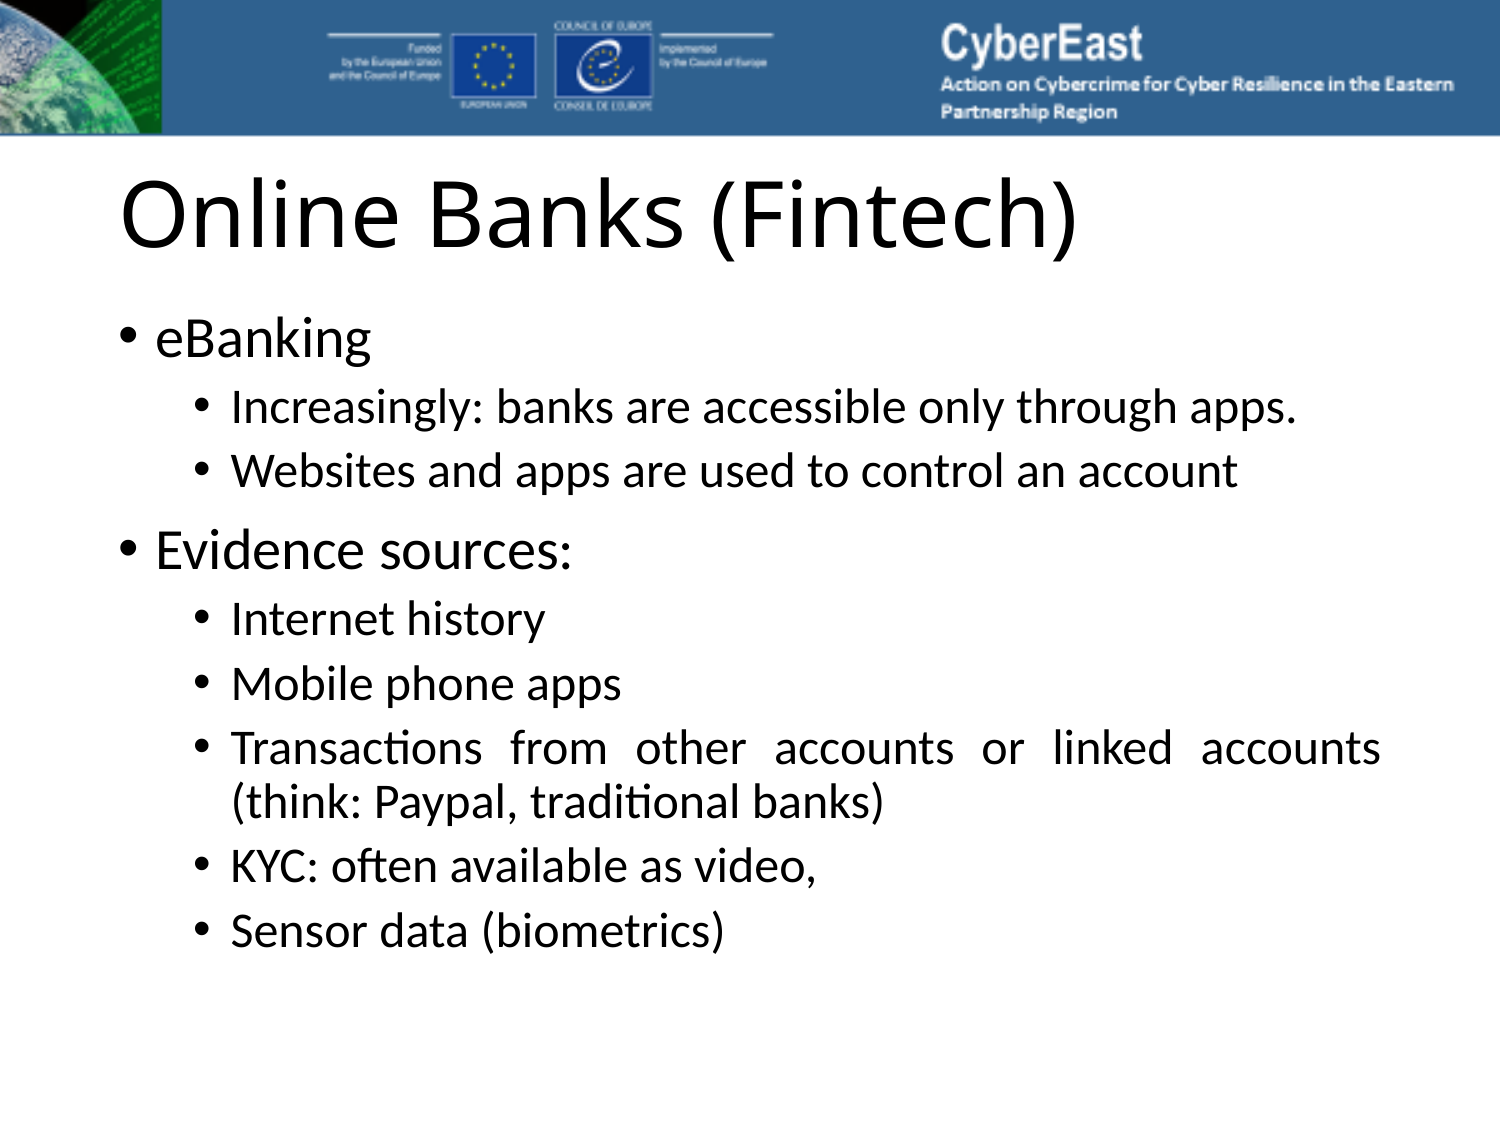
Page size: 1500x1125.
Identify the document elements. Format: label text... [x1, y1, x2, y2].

list eBanking Increasingly: banks are accessible only through apps. Websites and apps are used to control an account Evidence sources: Internet history Mobile phone apps Transactions from other accounts or linked accounts (think: Paypal, traditional banks) KYC: often available as video, Sensor data (biometrics) [103, 299, 1397, 1014]
title Online Banks (Fintech) [103, 59, 1397, 278]
picture [0, 0, 1500, 1125]
